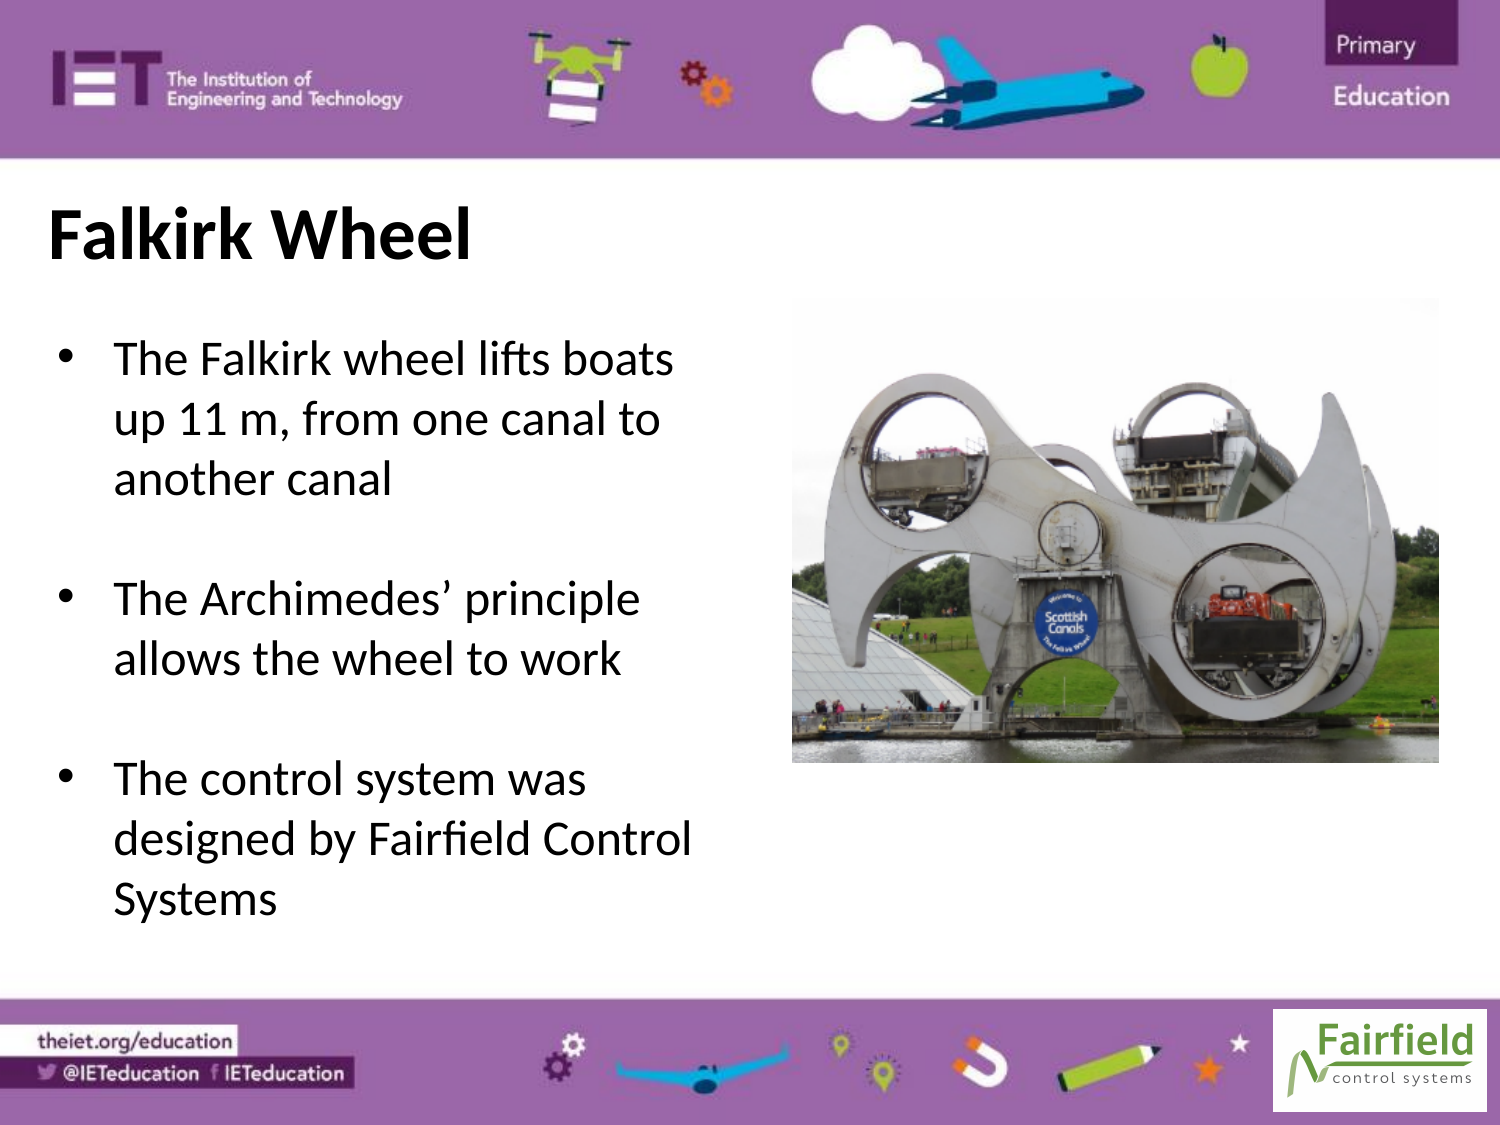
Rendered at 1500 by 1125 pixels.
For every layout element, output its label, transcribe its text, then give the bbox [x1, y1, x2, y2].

text_box Falkirk Wheel [0, 187, 1374, 299]
text_box The Falkirk wheel lifts boats up 11 m, from one canal to another canal The Archimedes’ principle allows the wheel to work The control system was designed by Fairfield Control Systems [42, 317, 750, 933]
picture [0, 0, 1500, 1125]
